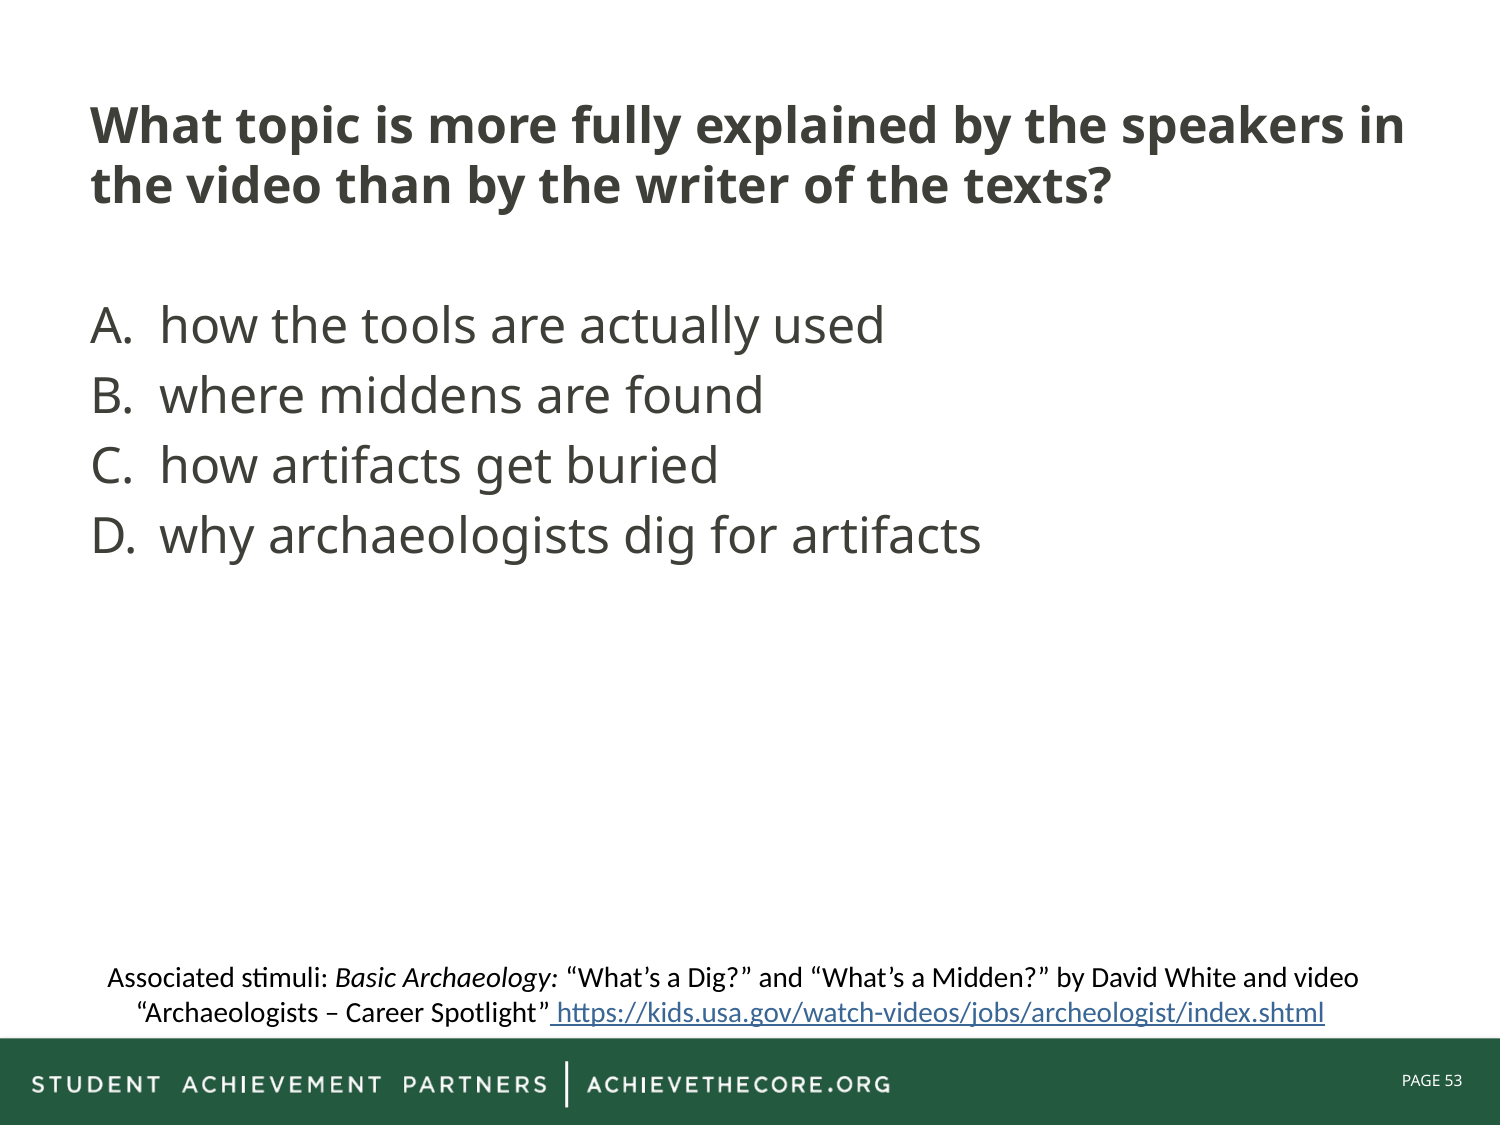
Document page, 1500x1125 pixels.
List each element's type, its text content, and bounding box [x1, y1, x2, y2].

text_box Associated stimuli: Basic Archaeology: “What’s a Dig?” and “What’s a Midden?” by David White and video “Archaeologists – Career Spotlight” https://kids.usa.gov/watch-videos/jobs/archeologist/index.shtml [74, 950, 1393, 1036]
list What topic is more fully explained by the speakers in the video than by the writer of the texts? how the tools are actually used where middens are found how artifacts get buried why archaeologists dig for artifacts [75, 86, 1425, 951]
